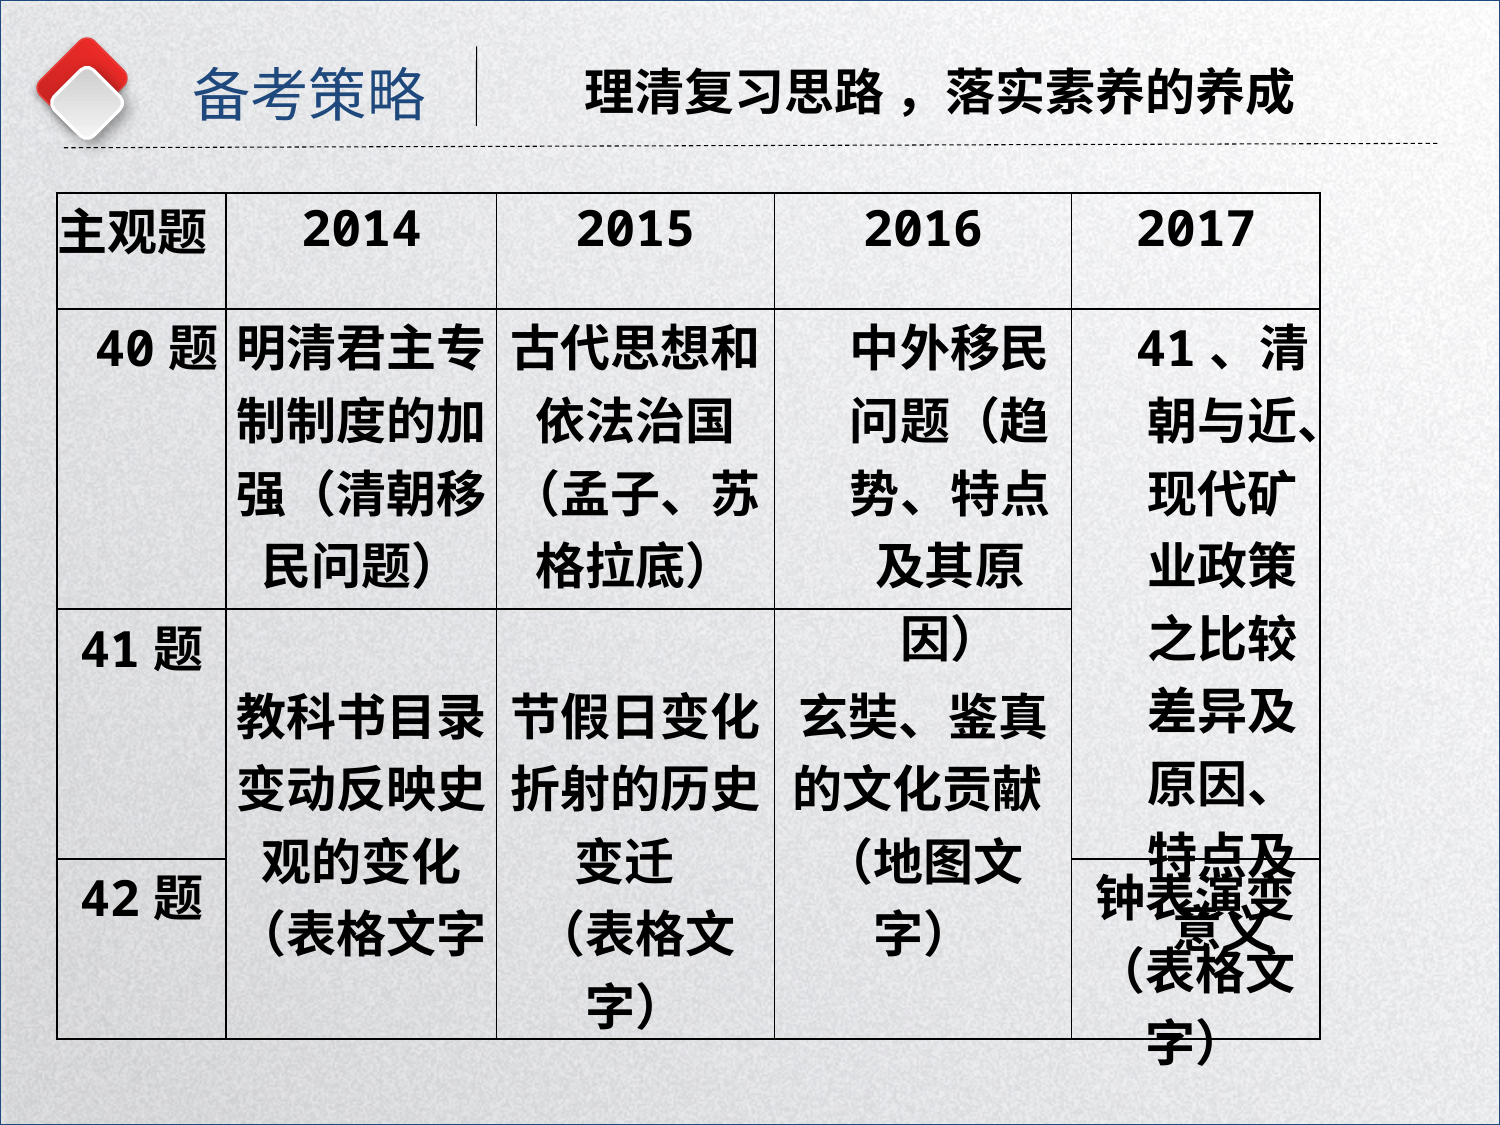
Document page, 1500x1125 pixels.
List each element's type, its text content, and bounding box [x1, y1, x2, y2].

table_cell 41、清朝与近、现代矿业政策之比较差异及原因、特点及意义 [1072, 310, 1319, 858]
table_cell 古代思想和依法治国 （孟子、苏格拉底） [497, 310, 774, 608]
table_cell 节假日变化折射的历史变迁 （表格文字） [497, 610, 774, 1038]
table_cell 40题 [58, 310, 225, 608]
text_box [63, 143, 1439, 148]
text_box 理清复习思路 ，落实素养的养成 [569, 53, 1311, 129]
text_box 备考策略 [143, 50, 475, 136]
table_header 主观题 [58, 194, 225, 308]
table_cell 明清君主专制制度的加强（清朝移民问题） [227, 310, 496, 608]
table_cell 41题 [58, 610, 225, 858]
table_header 2016 [775, 194, 1071, 308]
table_header 2014 [227, 194, 496, 308]
table_cell 教科书目录变动反映史观的变化（表格文字 [227, 610, 496, 1038]
table_cell 钟表演变 （表格文字） [1072, 860, 1319, 1038]
text_box [37, 38, 127, 104]
picture [1, 1, 1499, 1124]
table_header 2017 [1072, 194, 1319, 308]
table_header 2015 [497, 194, 774, 308]
text_box [51, 67, 123, 139]
table_cell 玄奘、鉴真的文化贡献 （地图文字） [775, 610, 1071, 1038]
table_cell 中外移民问题（趋势、特点及其原因） [775, 310, 1071, 608]
table_cell 42题 [58, 860, 225, 1038]
